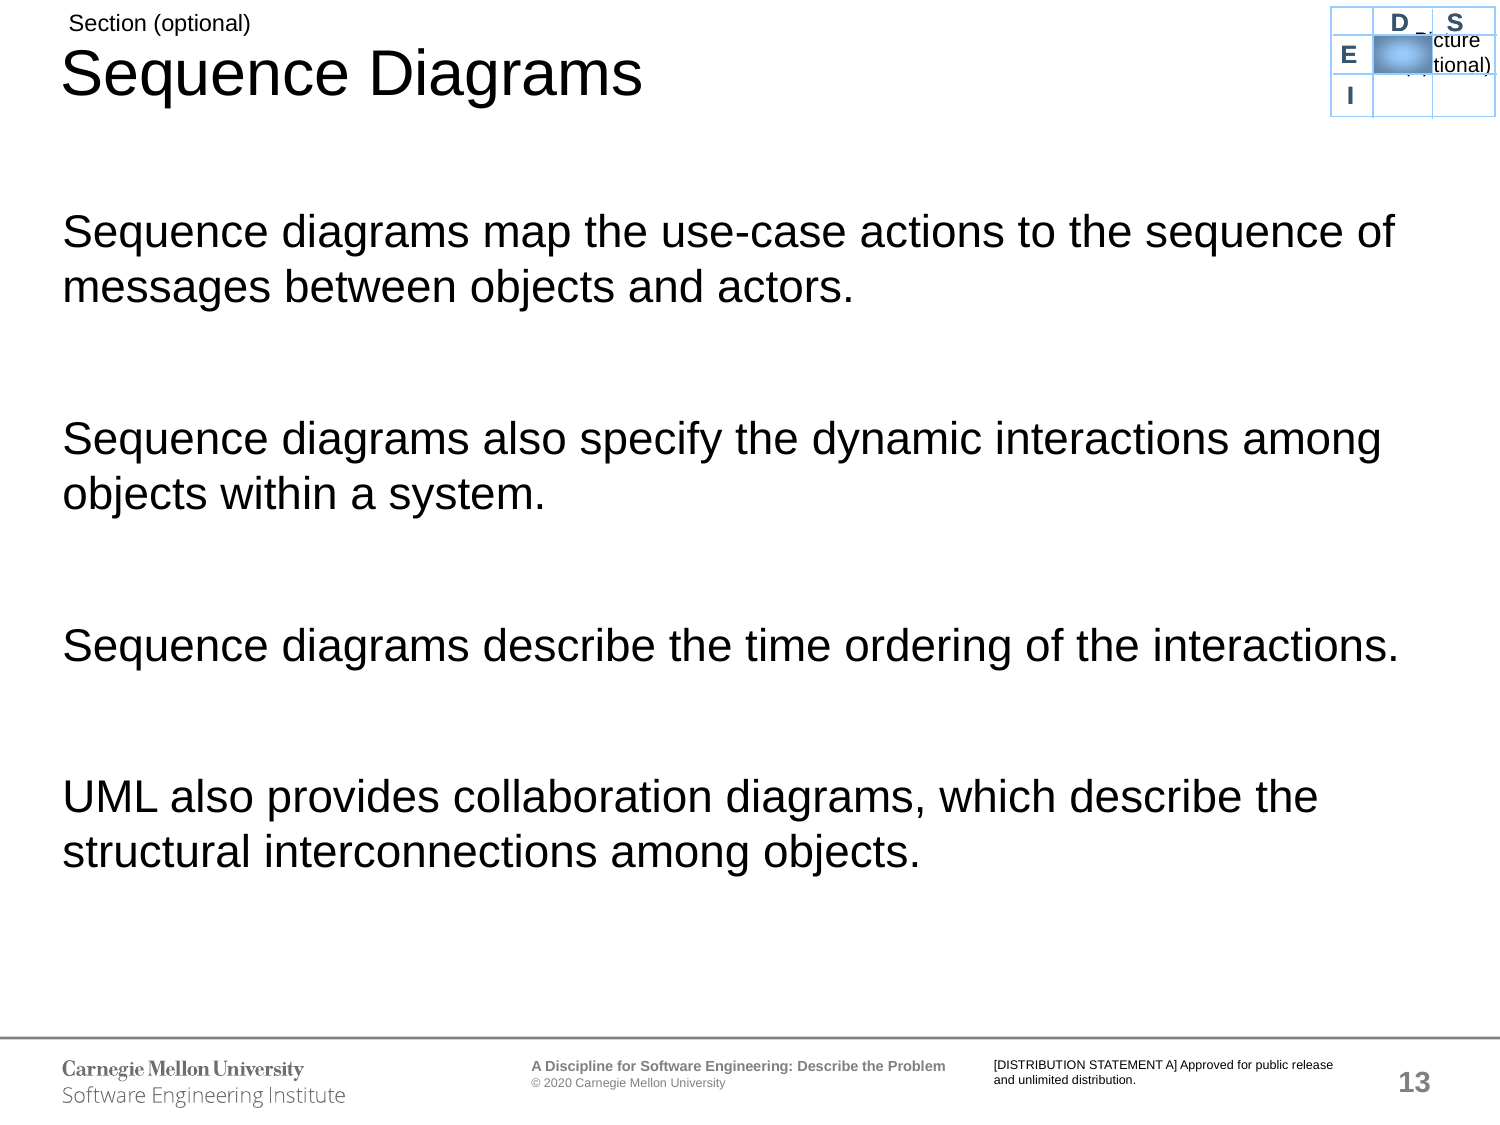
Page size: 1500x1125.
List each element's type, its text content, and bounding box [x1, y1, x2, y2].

list Sequence diagrams map the use-case actions to the sequence of messages between objects and actors. Sequence diagrams also specify the dynamic interactions among objects within a system. Sequence diagrams describe the time ordering of the interactions. UML also provides collaboration diagrams, which describe the structural interconnections among objects. [62, 202, 1431, 988]
text_box Sequence Diagrams [46, 23, 1110, 160]
picture [1329, 0, 1499, 122]
